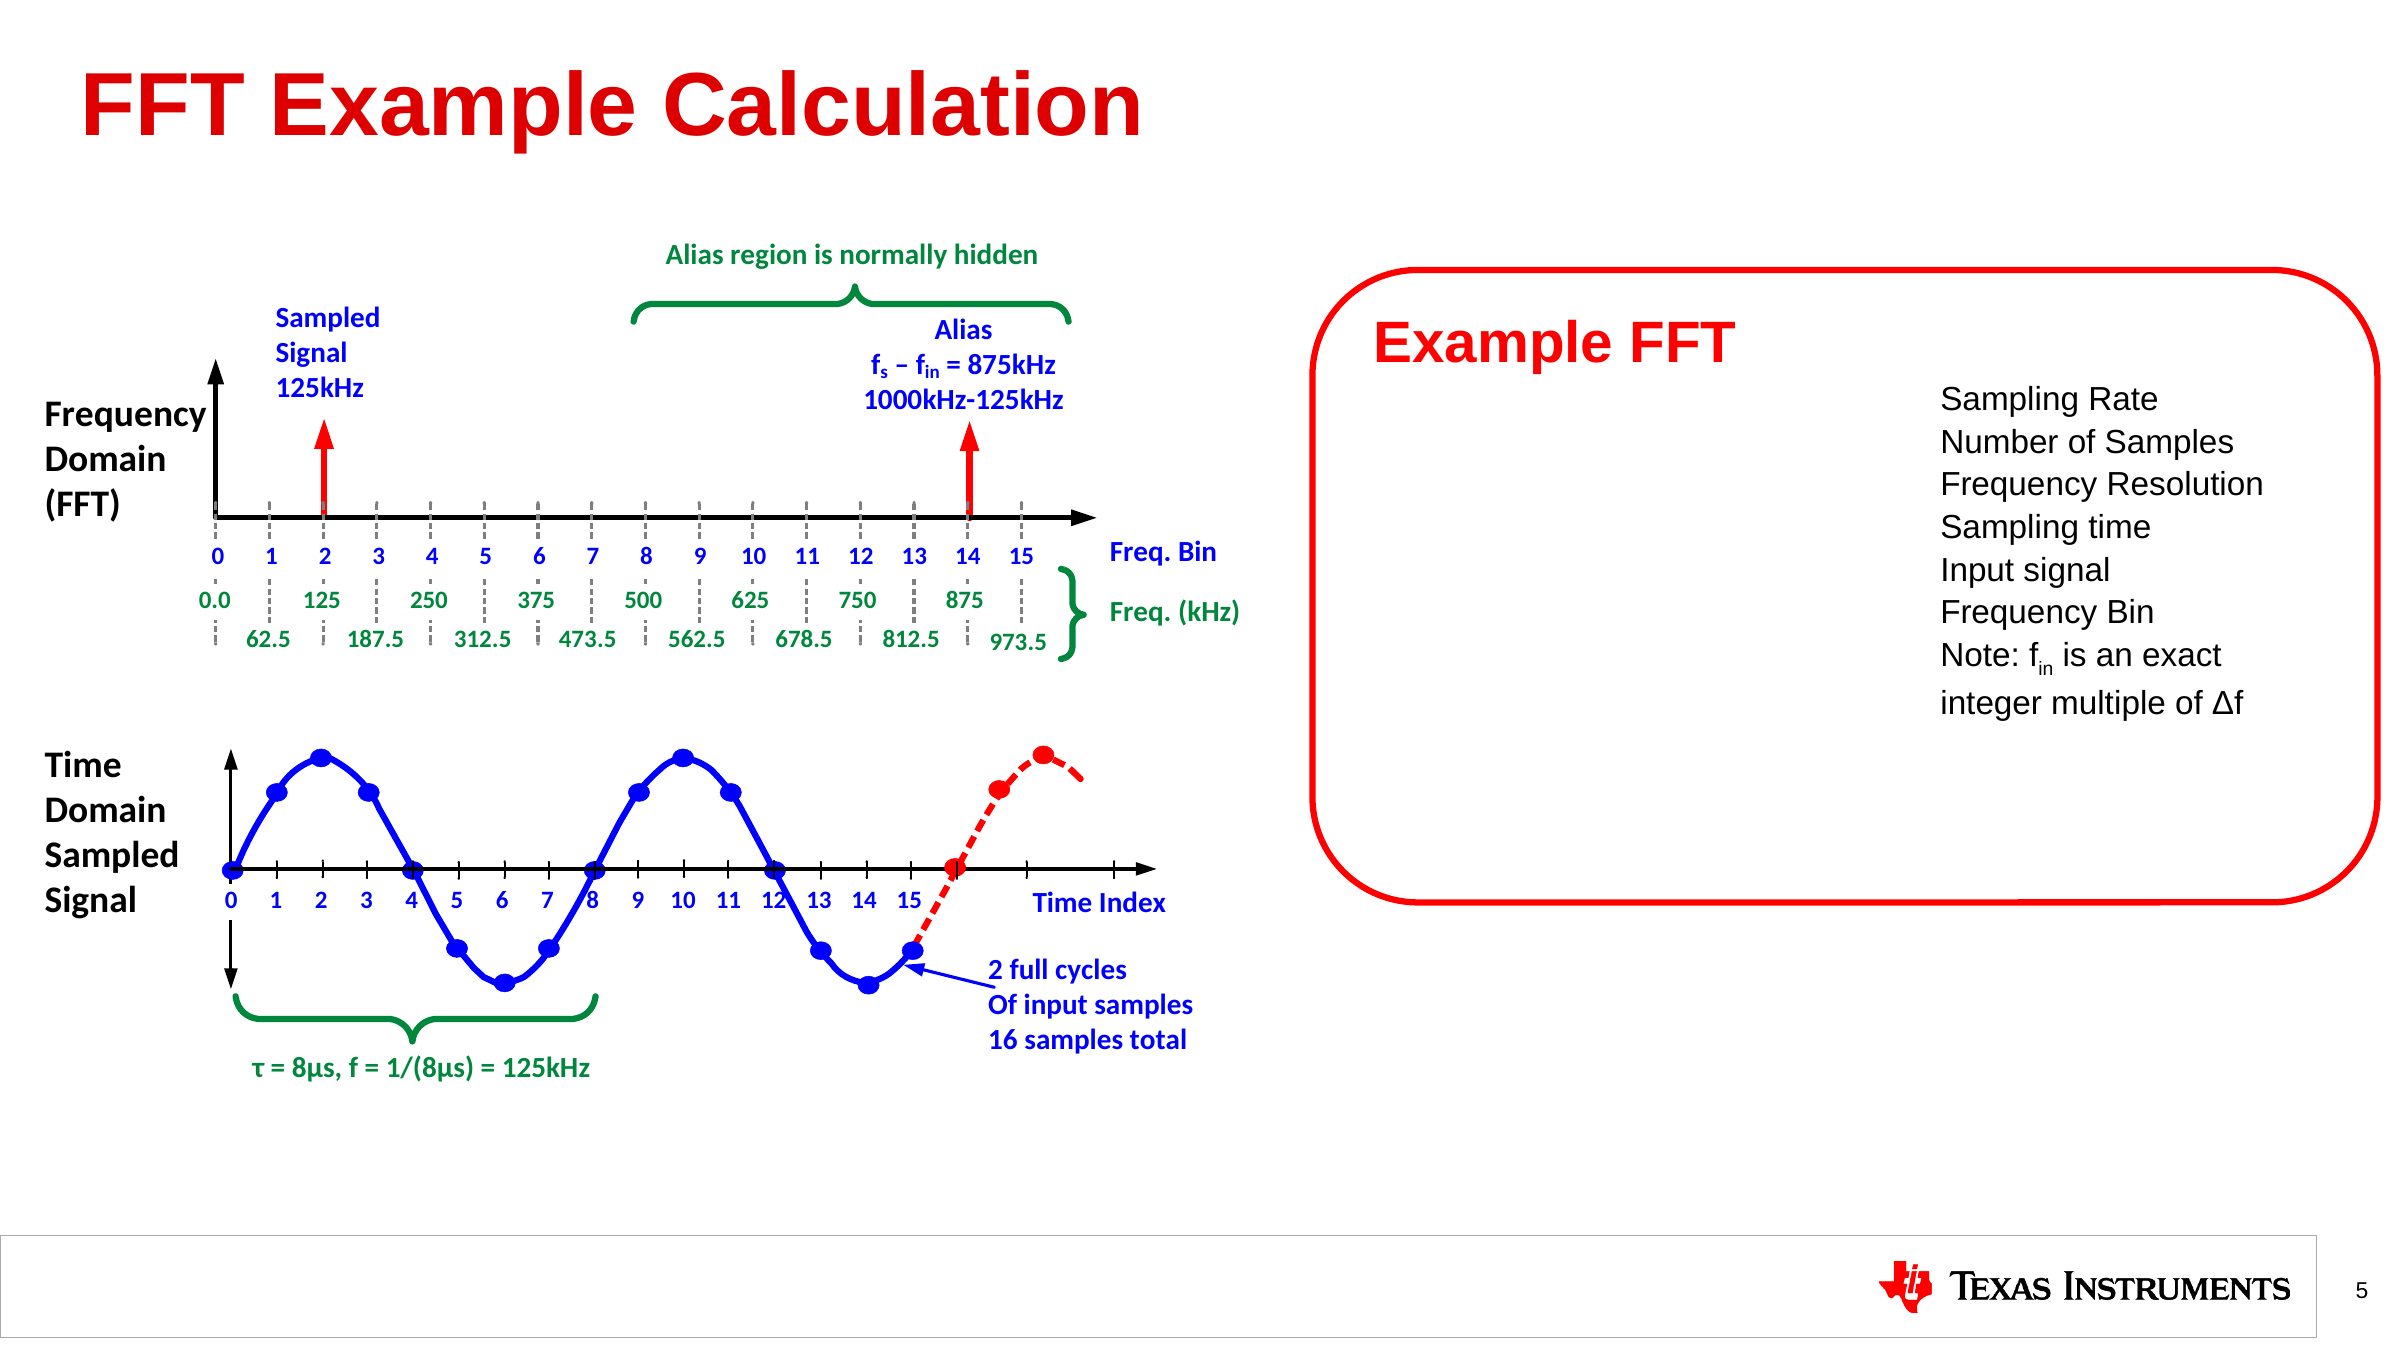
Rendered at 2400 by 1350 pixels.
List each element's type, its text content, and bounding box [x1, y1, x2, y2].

picture [1879, 1261, 2290, 1265]
picture [1879, 1307, 2290, 1313]
text_box [1310, 581, 2380, 905]
slide_number 5 [1828, 1265, 2389, 1307]
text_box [41, 231, 1243, 1089]
title FFT Example Calculation [60, 27, 2282, 189]
text_box [1248, 505, 2400, 581]
text_box [1310, 267, 2380, 505]
